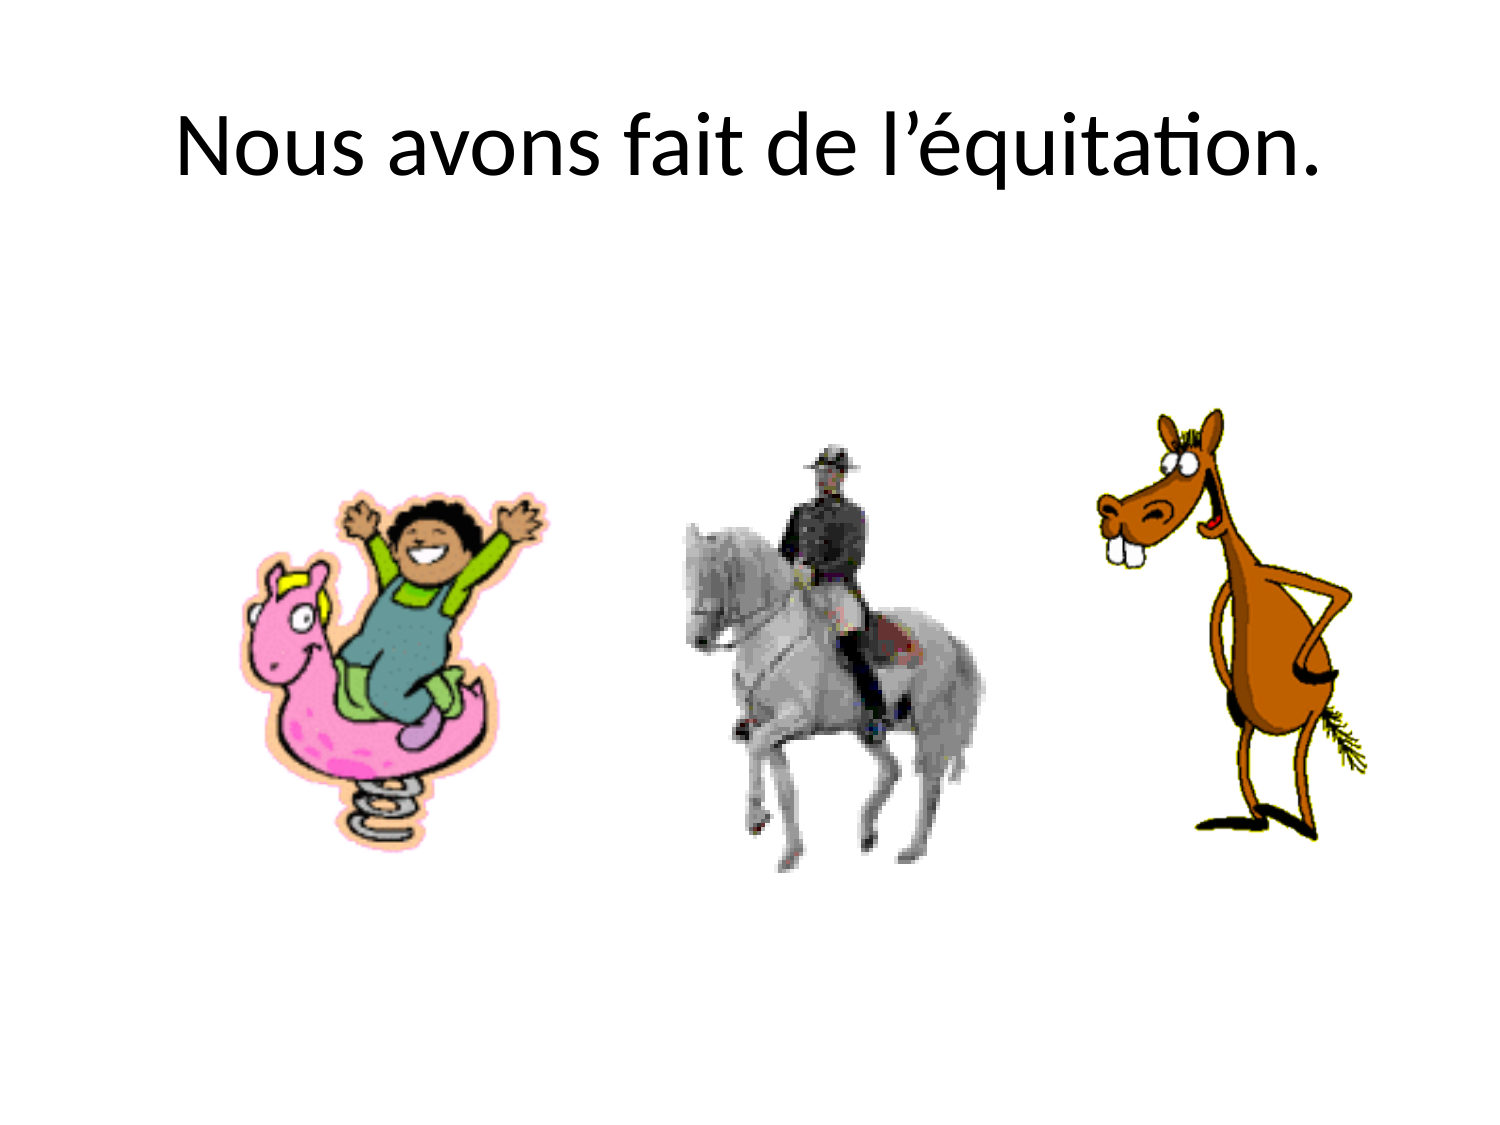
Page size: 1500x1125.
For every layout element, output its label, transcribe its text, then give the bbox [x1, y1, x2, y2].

picture [662, 424, 1011, 894]
picture [1074, 399, 1400, 854]
picture [237, 487, 556, 857]
title Nous avons fait de l’équitation. [75, 45, 1425, 233]
